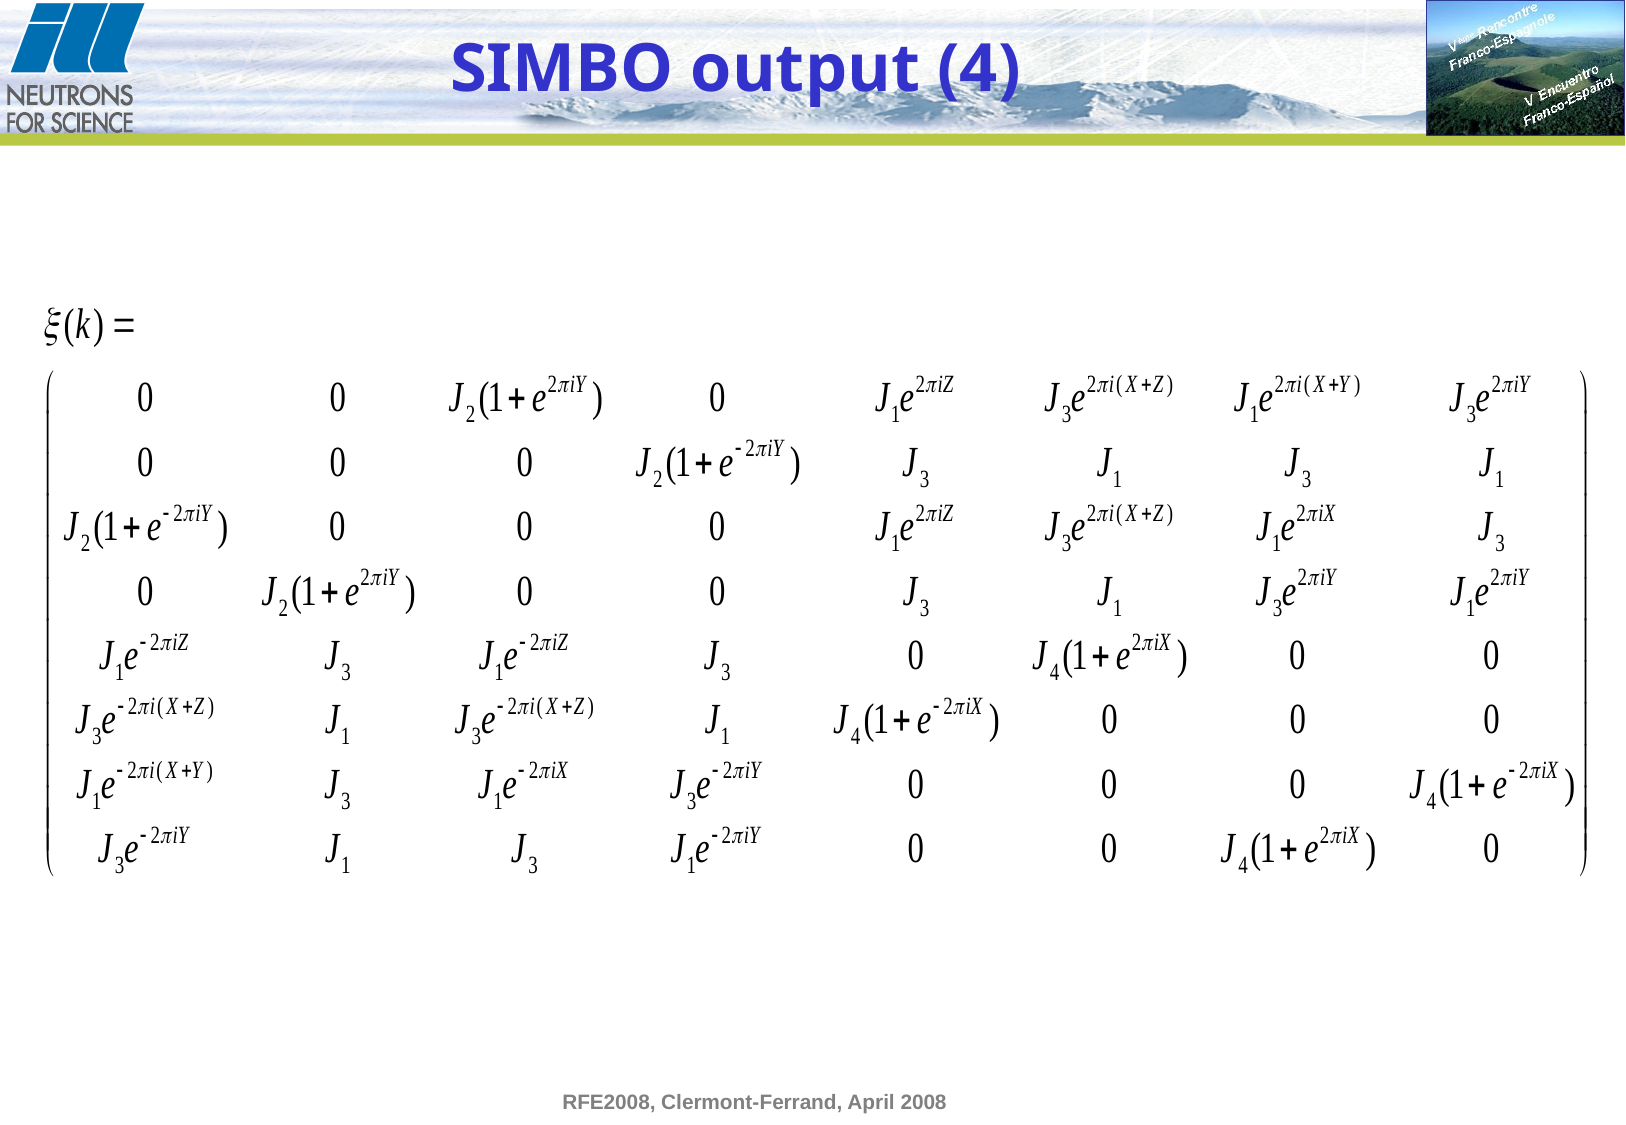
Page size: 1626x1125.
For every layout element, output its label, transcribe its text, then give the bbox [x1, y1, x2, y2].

picture [0, 0, 1625, 136]
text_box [40, 286, 1599, 888]
title SIMBO output (4) [162, 0, 1309, 131]
